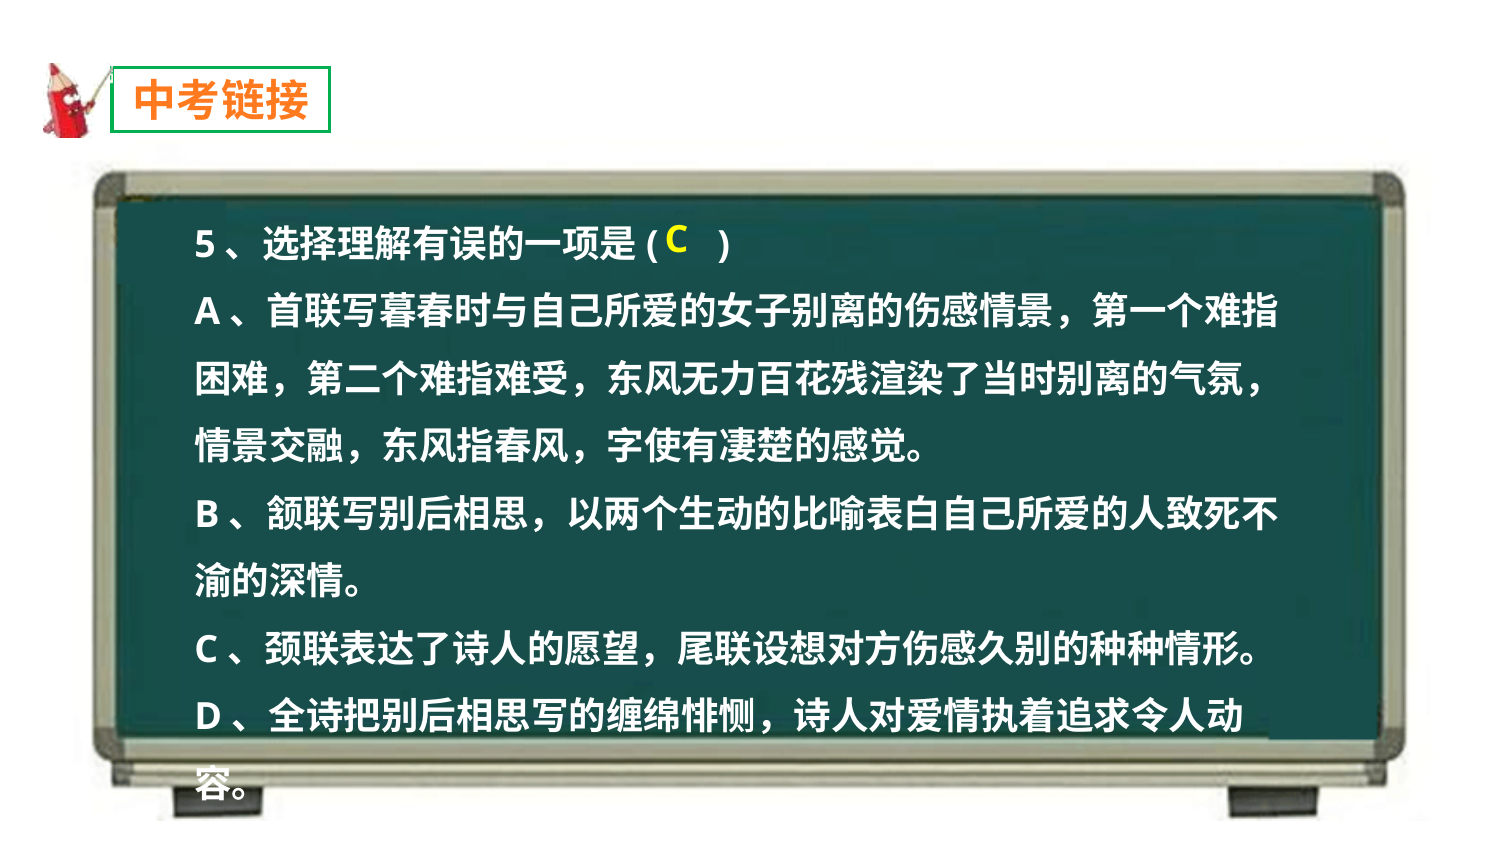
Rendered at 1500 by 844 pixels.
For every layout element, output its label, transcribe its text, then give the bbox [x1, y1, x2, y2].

text_box 中考链接 [113, 66, 331, 132]
picture [43, 63, 1436, 821]
